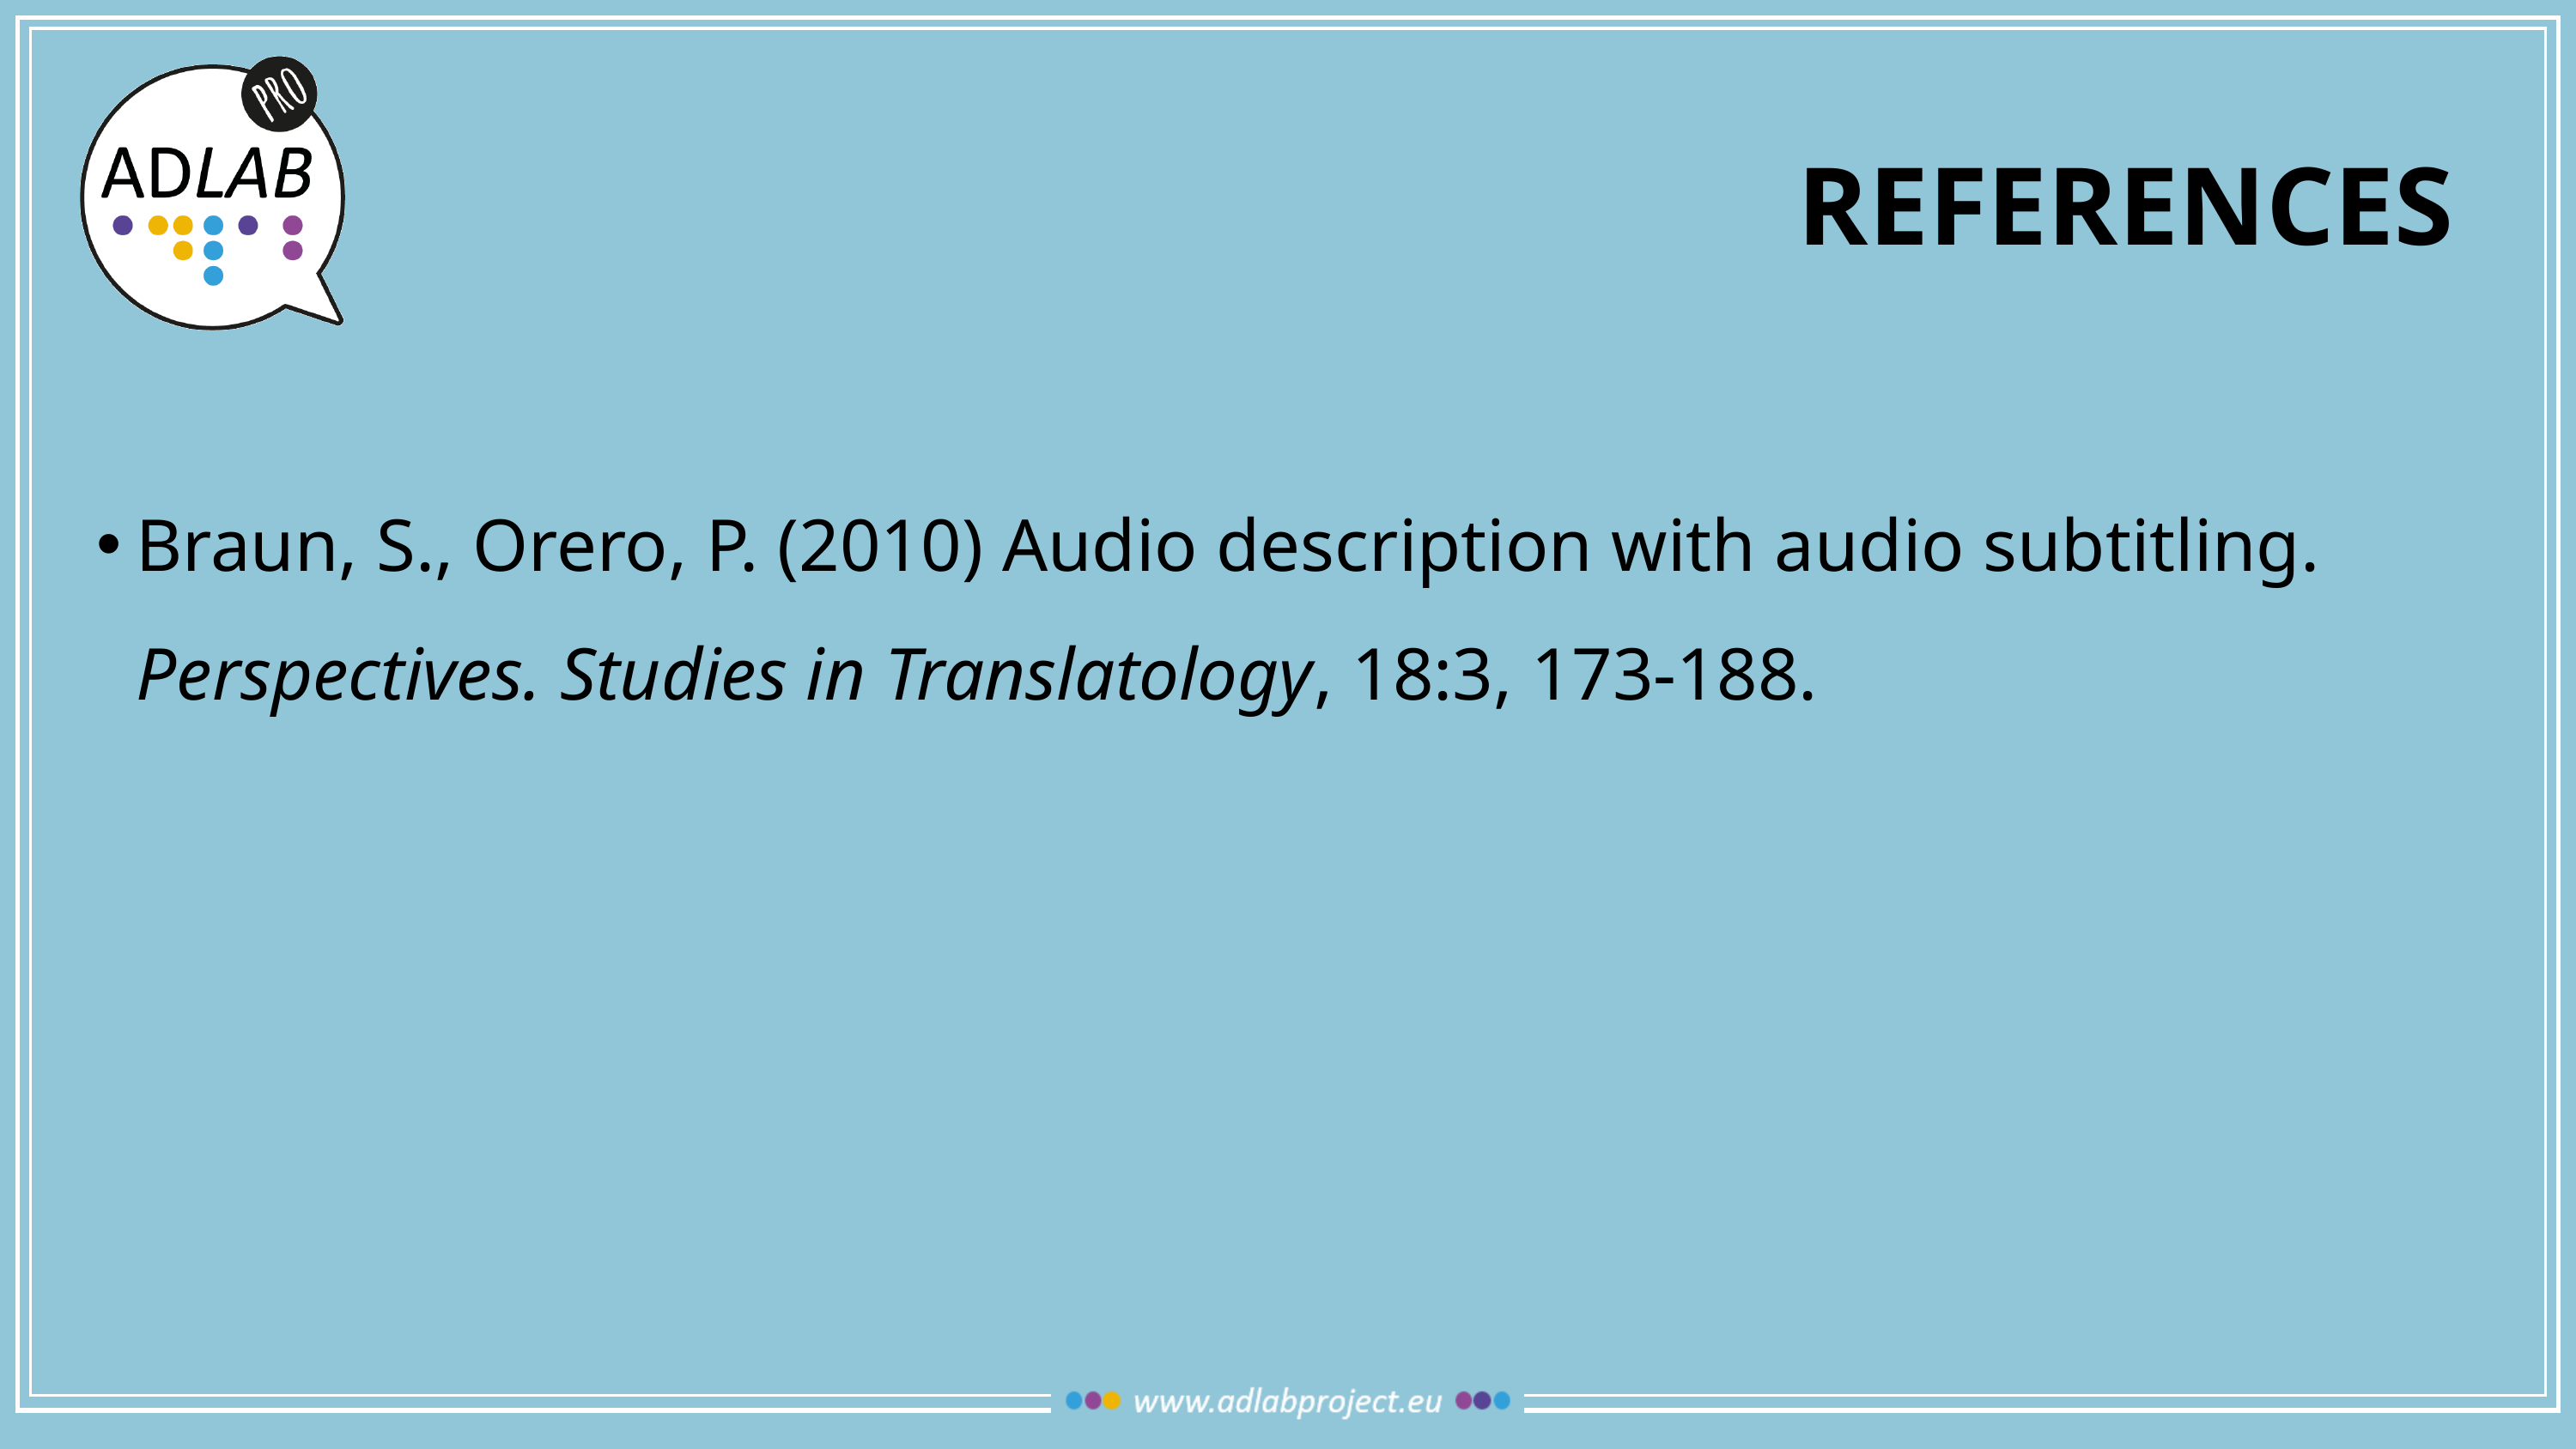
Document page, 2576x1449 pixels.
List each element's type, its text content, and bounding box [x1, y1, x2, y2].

title references [384, 70, 2467, 351]
picture [72, 49, 353, 330]
picture [1051, 1378, 1524, 1429]
list Braun, S., Orero, P. (2010) Audio description with audio subtitling. Perspectives. Studies in Translatology, 18:3, 173-188. [83, 450, 2533, 1106]
